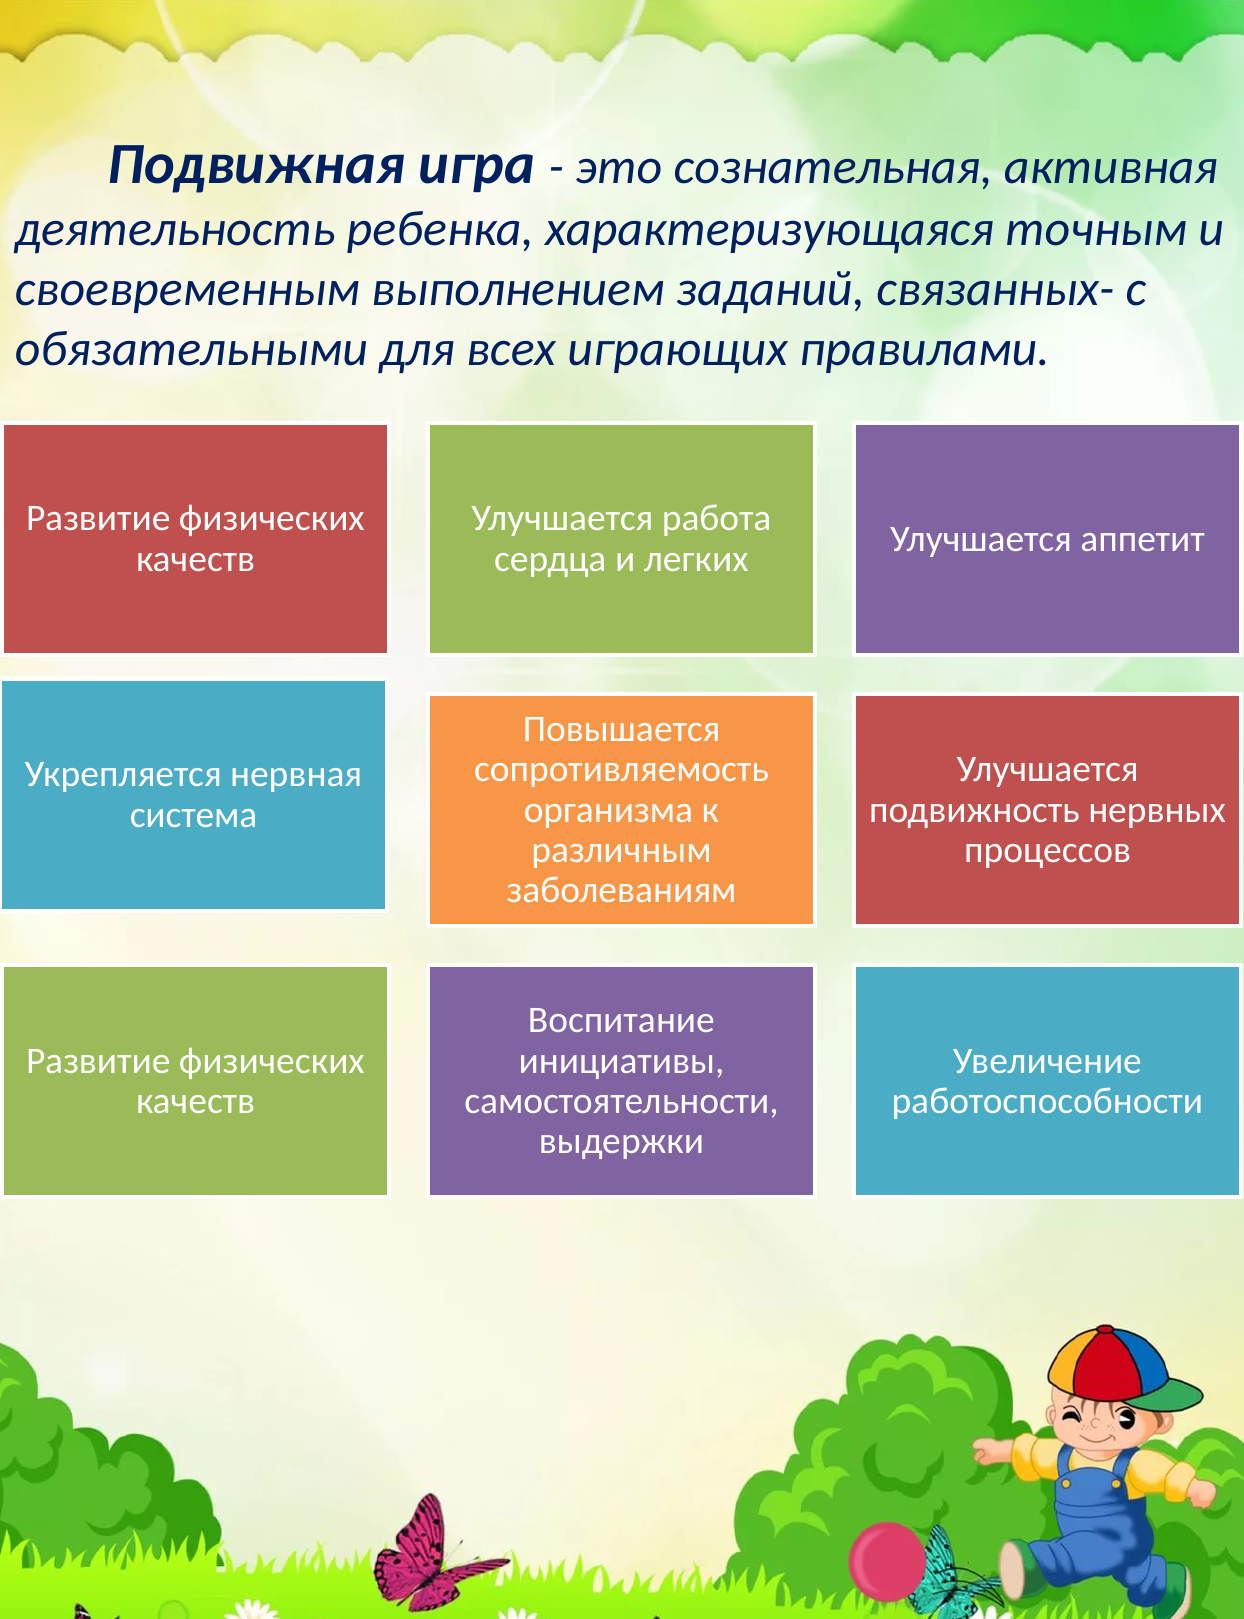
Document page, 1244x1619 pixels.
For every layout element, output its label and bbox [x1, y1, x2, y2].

picture [0, 1198, 1244, 1619]
picture [0, 0, 1244, 422]
text_box [0, 422, 1244, 1198]
